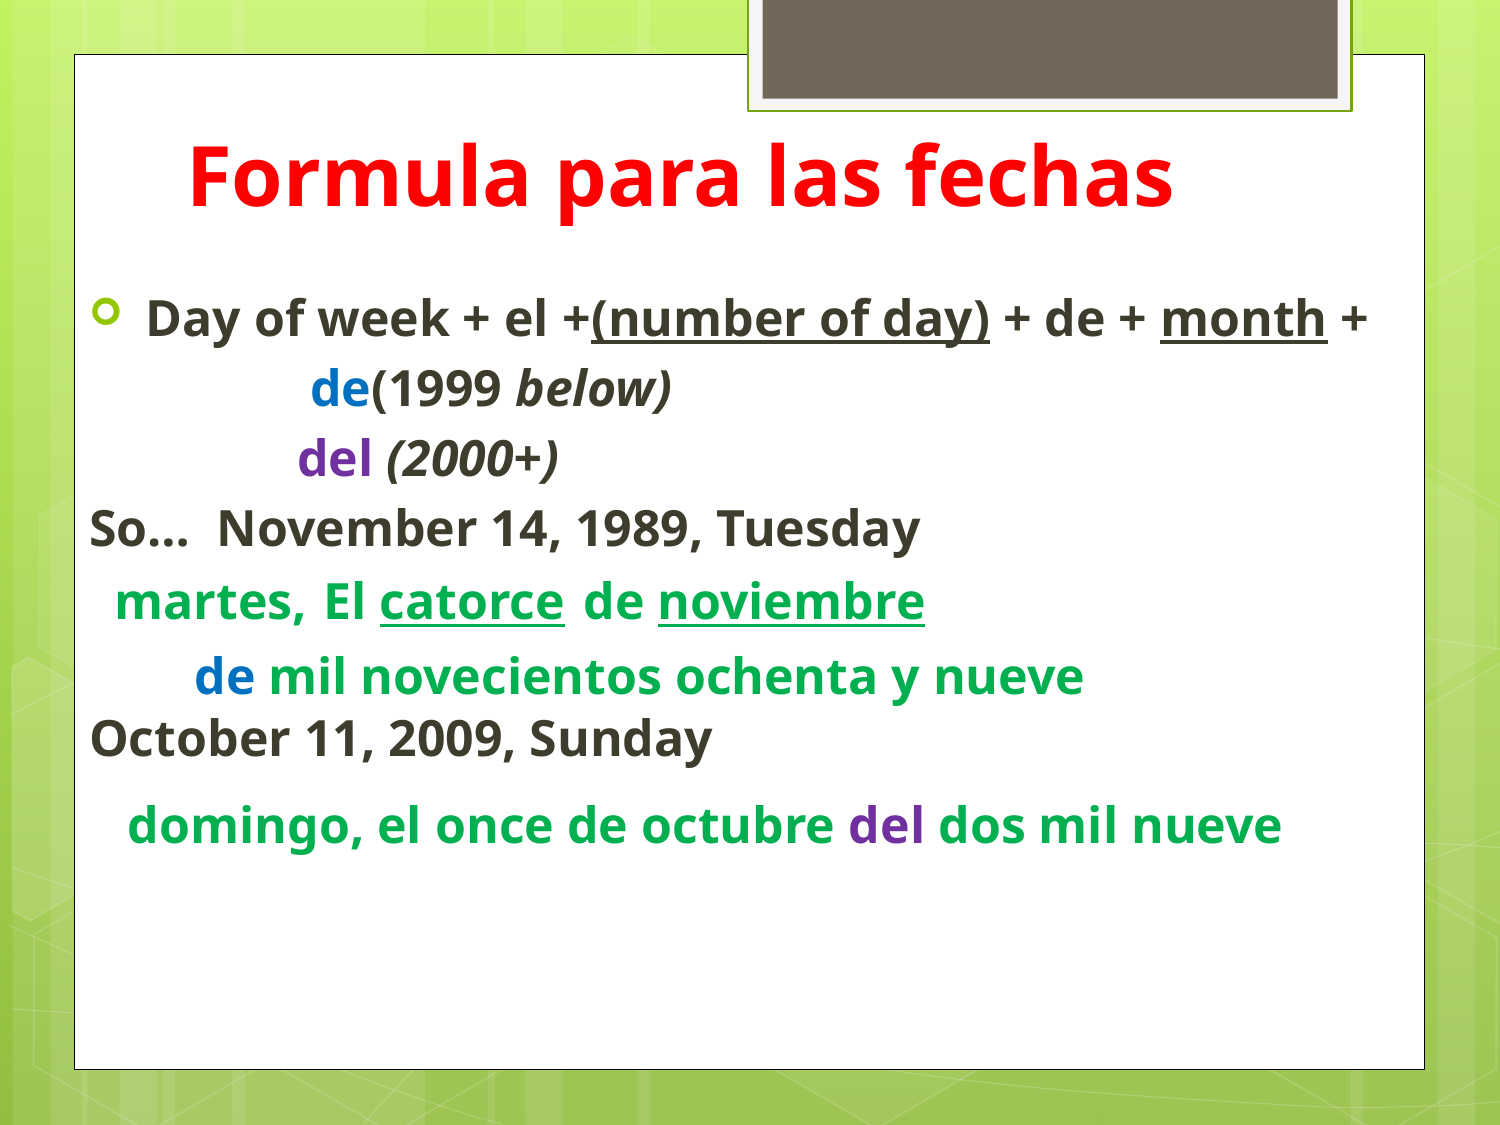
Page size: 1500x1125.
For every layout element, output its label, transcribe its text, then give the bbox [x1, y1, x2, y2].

text_box domingo, el once de octubre del dos mil nueve [113, 786, 1299, 862]
text_box El catorce [308, 562, 568, 636]
list Day of week + el +(number of day) + de + month + de(1999 below) del (2000+) So… November 14, 1989, Tuesday October 11, 2009, Sunday [74, 279, 1500, 1022]
text_box de noviembre [568, 562, 941, 636]
title Formula para las fechas [171, 87, 1324, 232]
text_box martes, [99, 561, 322, 637]
text_box de mil novecientos ochenta y nueve [179, 636, 1101, 712]
